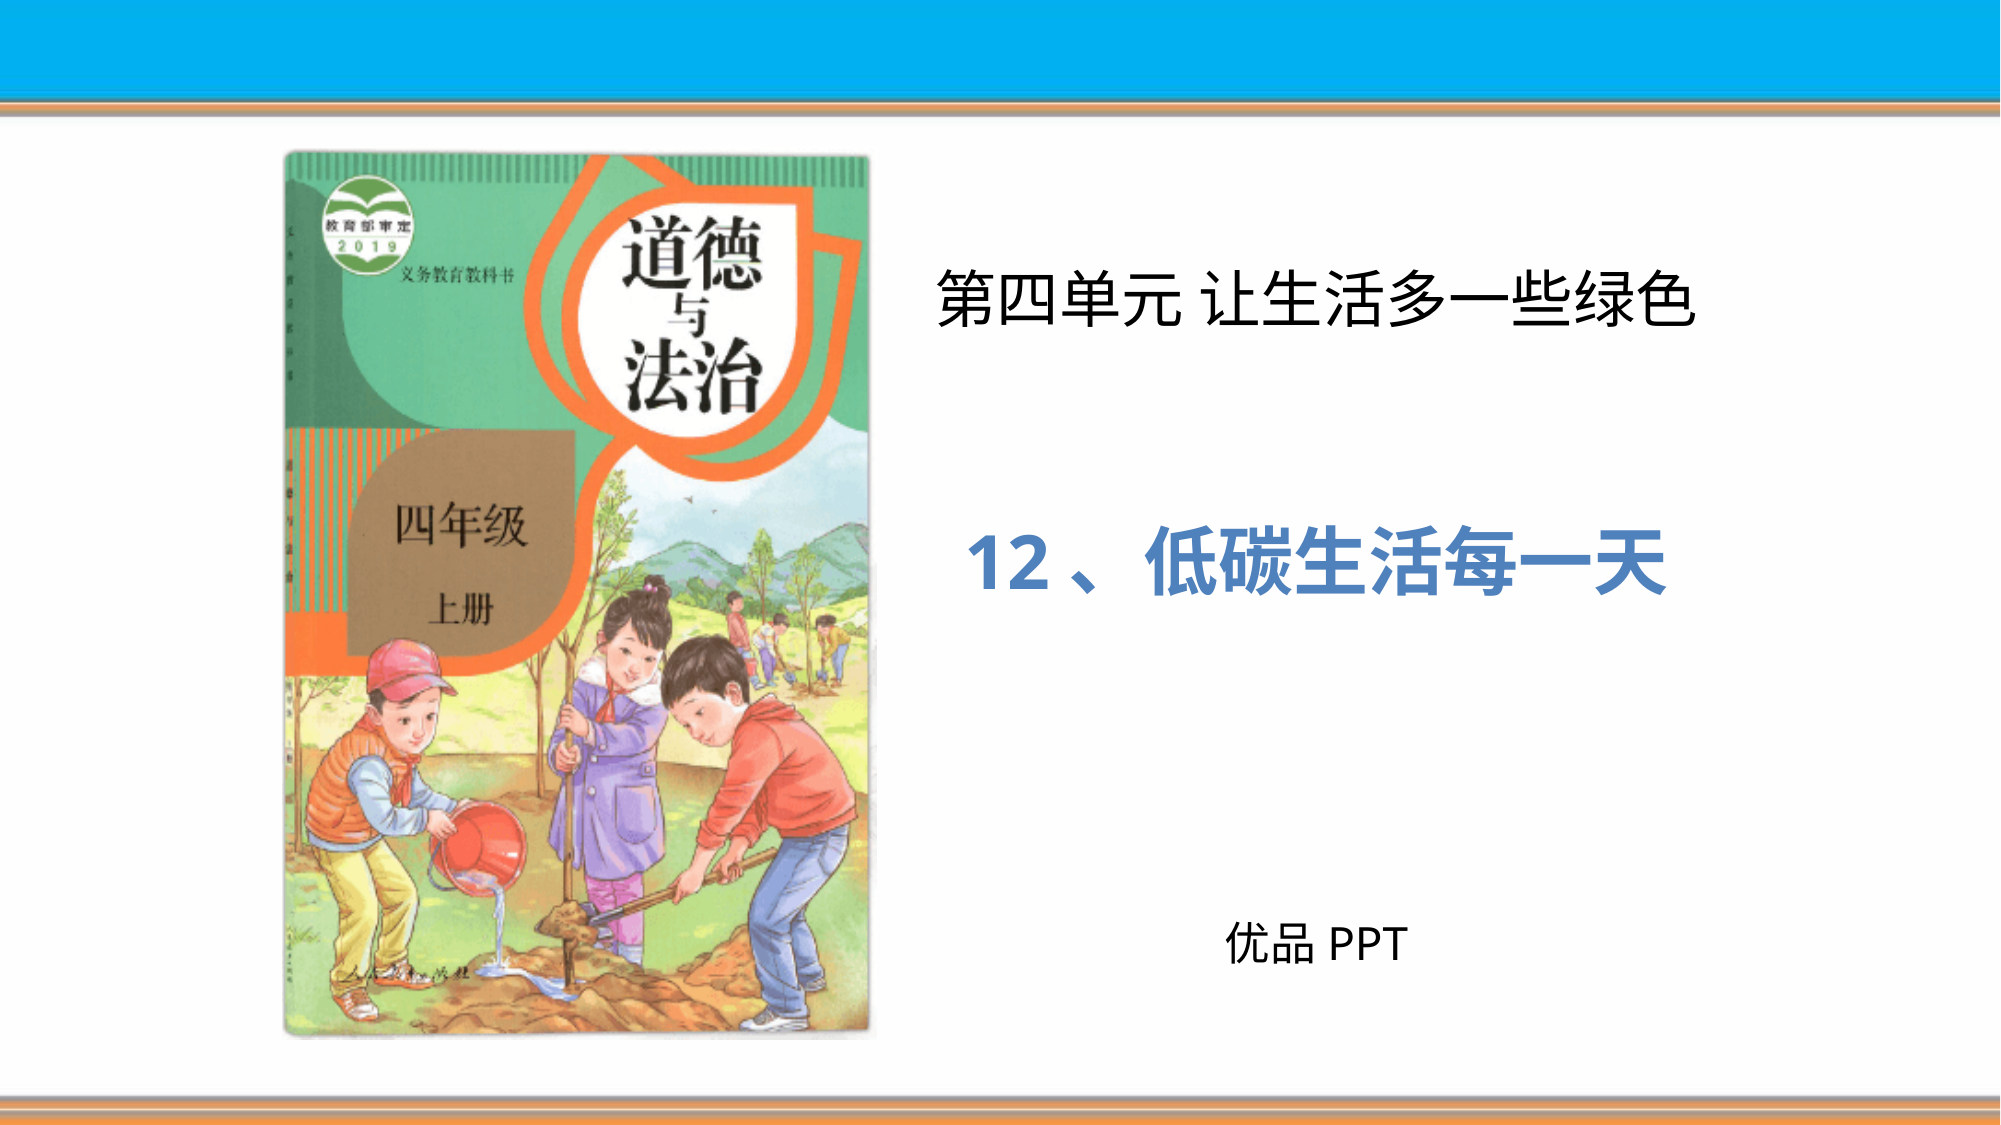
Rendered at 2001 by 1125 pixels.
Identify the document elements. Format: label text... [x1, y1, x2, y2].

text_box 优品PPT [1153, 901, 1480, 977]
text_box 第四单元 让生活多一些绿色 [919, 252, 1714, 343]
picture [0, 97, 2001, 1125]
text_box 12、低碳生活每一天 [949, 506, 1684, 612]
